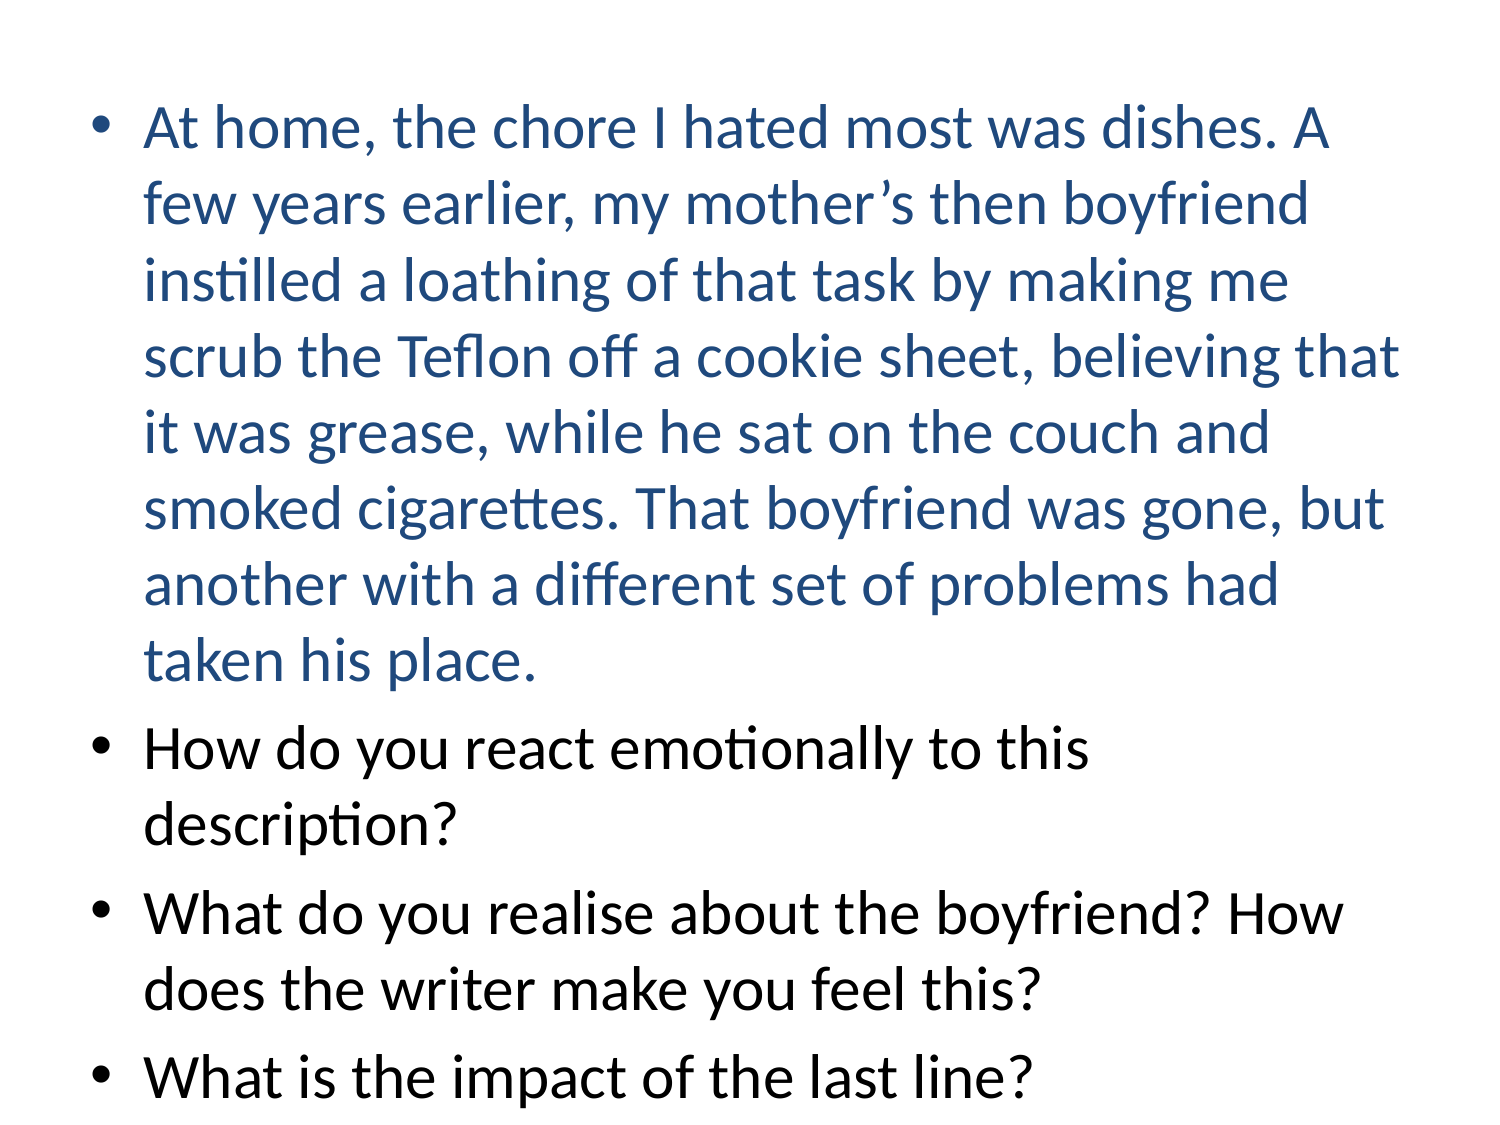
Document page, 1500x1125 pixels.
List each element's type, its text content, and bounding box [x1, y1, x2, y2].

list At home, the chore I hated most was dishes. A few years earlier, my mother’s then boyfriend instilled a loathing of that task by making me scrub the Teflon off a cookie sheet, believing that it was grease, while he sat on the couch and smoked cigarettes. That boyfriend was gone, but another with a different set of problems had taken his place. How do you react emotionally to this description? What do you realise about the boyfriend? How does the writer make you feel this? What is the impact of the last line? [75, 78, 1425, 1125]
